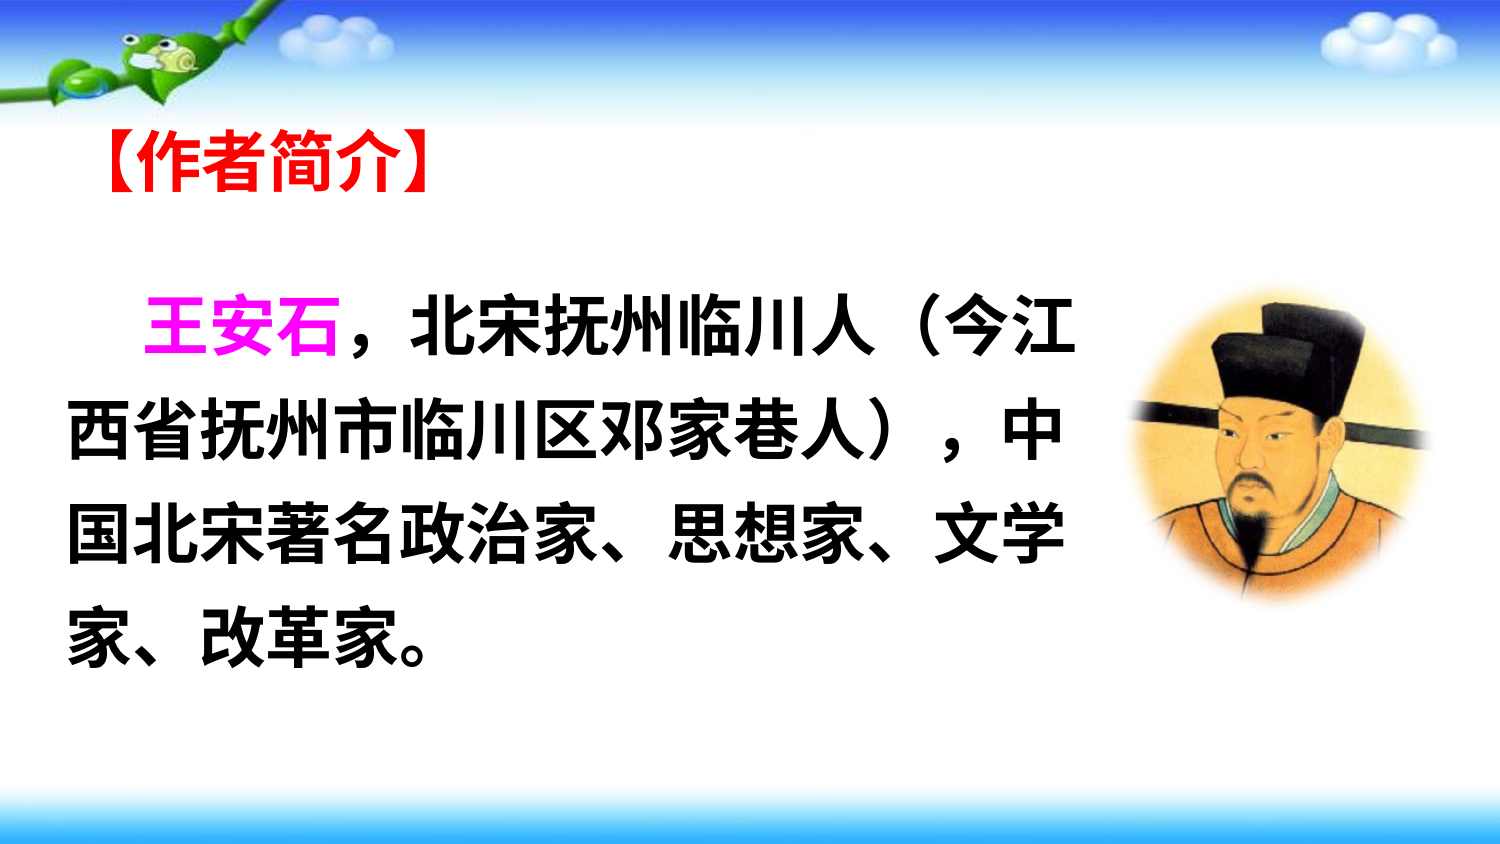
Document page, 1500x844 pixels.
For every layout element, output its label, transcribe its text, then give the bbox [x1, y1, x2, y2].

text_box 【作者简介】 [53, 112, 484, 208]
text_box 王安石，北宋抚州临川人（今江西省抚州市临川区邓家巷人），中国北宋著名政治家、思想家、文学家、改革家。 [50, 252, 1124, 683]
picture [0, 0, 1500, 844]
